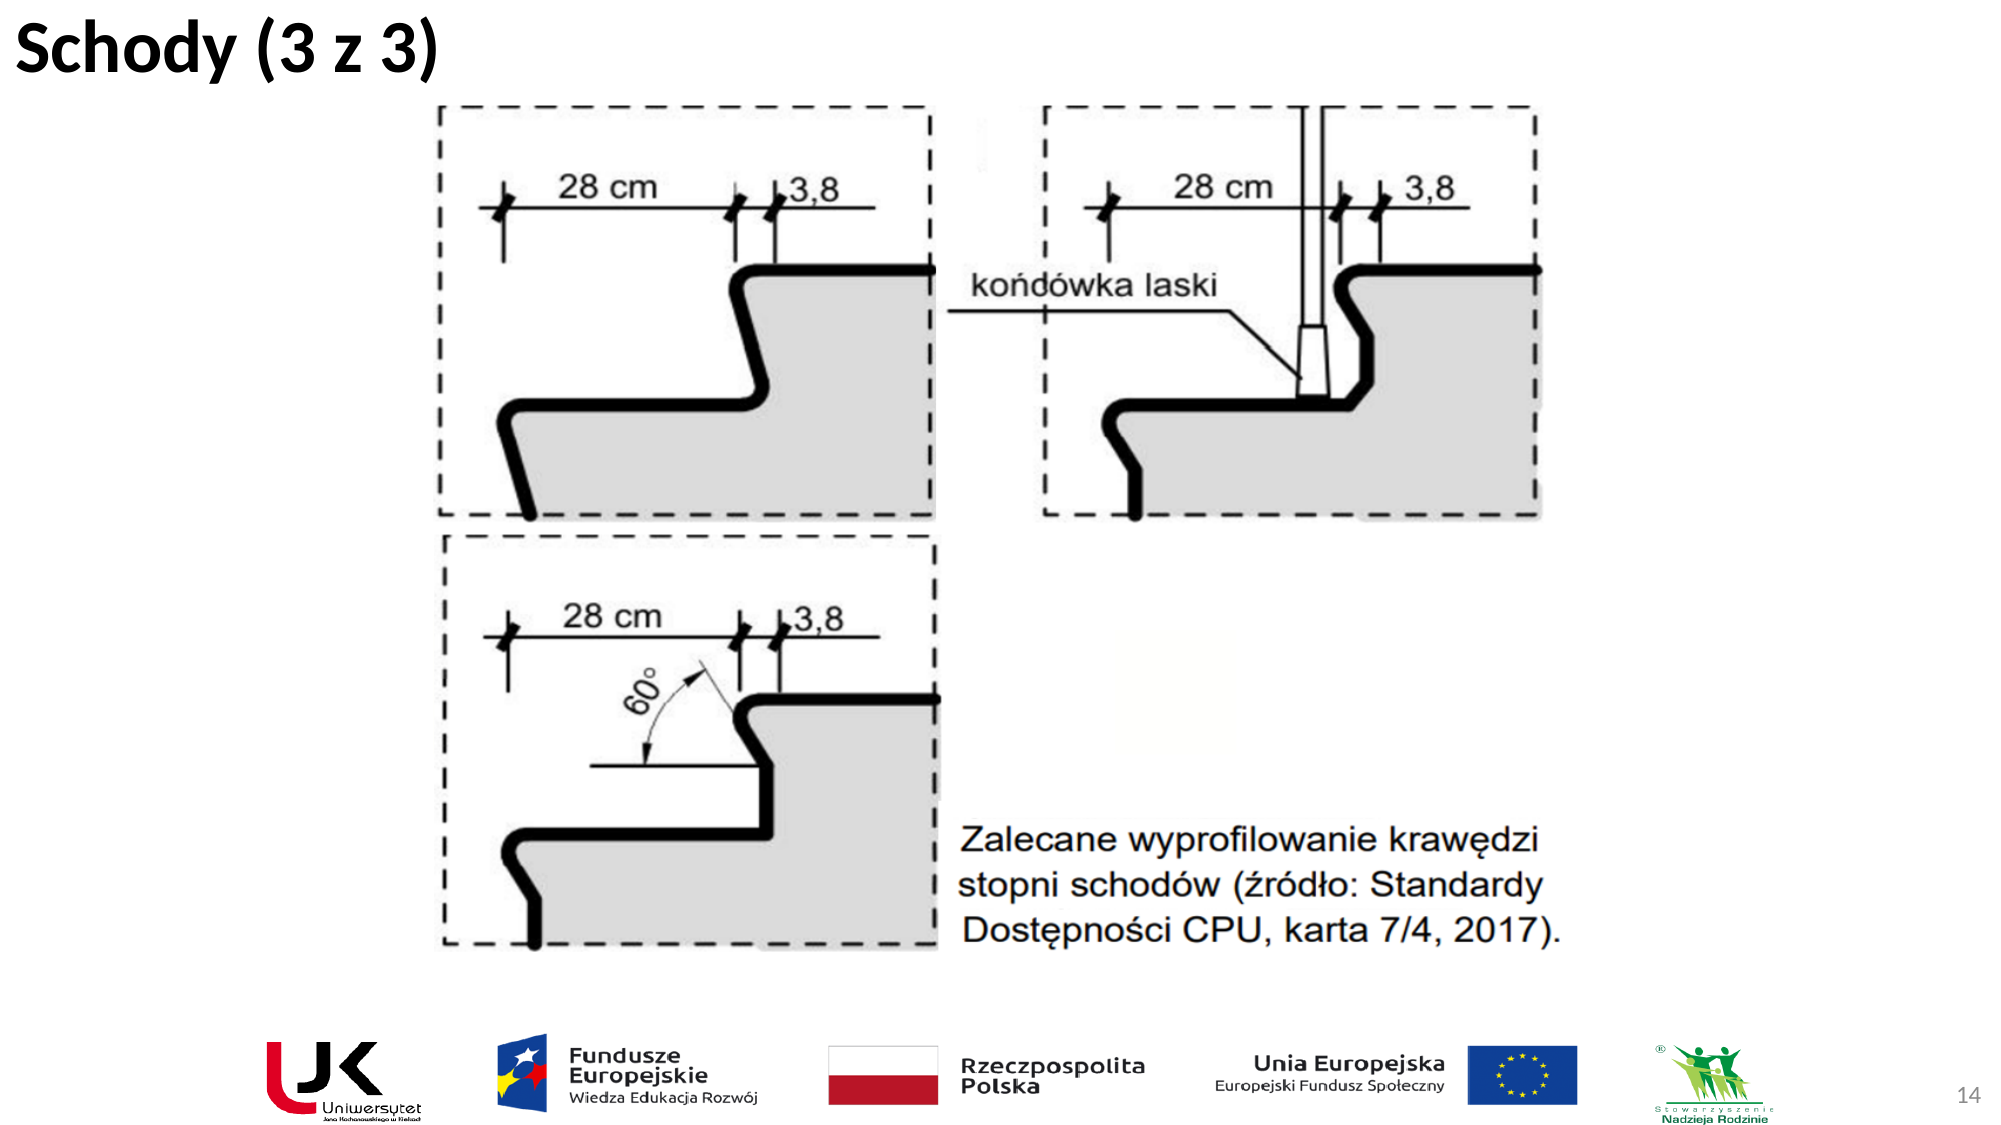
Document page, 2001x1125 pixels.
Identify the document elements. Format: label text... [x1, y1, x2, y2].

picture [1655, 1044, 1774, 1063]
picture [463, 1004, 1613, 1125]
picture [433, 104, 1567, 956]
title Schody (3 z 3) [0, 0, 1536, 92]
picture [266, 1042, 421, 1122]
slide_number 14 [1630, 1063, 1997, 1124]
